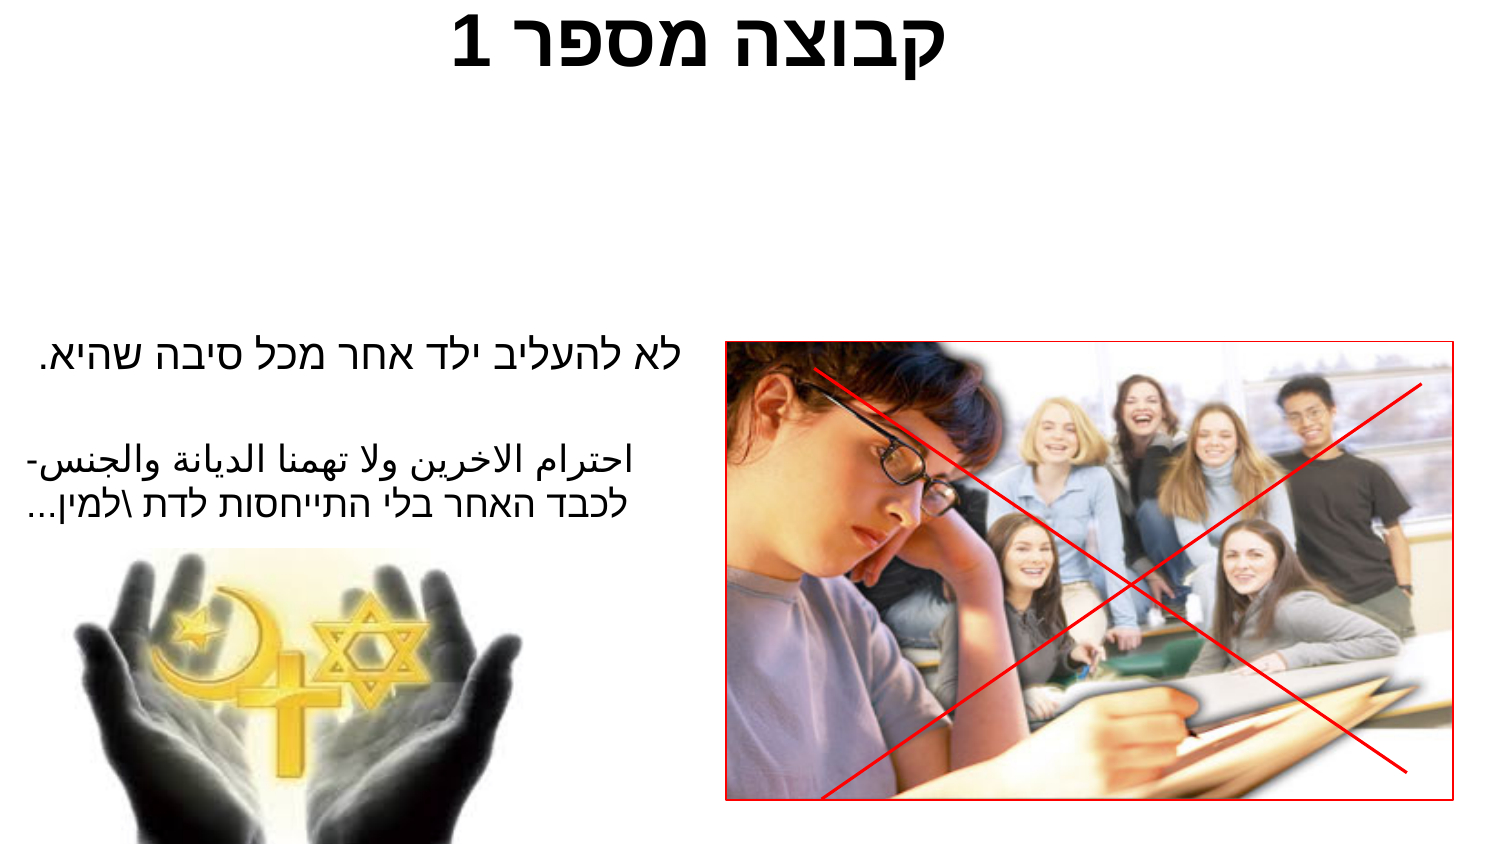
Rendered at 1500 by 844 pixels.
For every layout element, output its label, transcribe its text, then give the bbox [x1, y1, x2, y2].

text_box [813, 368, 1408, 774]
picture [29, 548, 564, 844]
text_box קבוצה מספר 1 [435, 40, 1500, 330]
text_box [821, 383, 1422, 800]
picture [726, 341, 1453, 800]
list .לא להעליב ילד אחר מכל סיבה שהיא احترام الاخرين ولا تهمنا الديانة والجنس- לכבד האחר בלי התייחסות לדת \למין... [11, 305, 718, 844]
